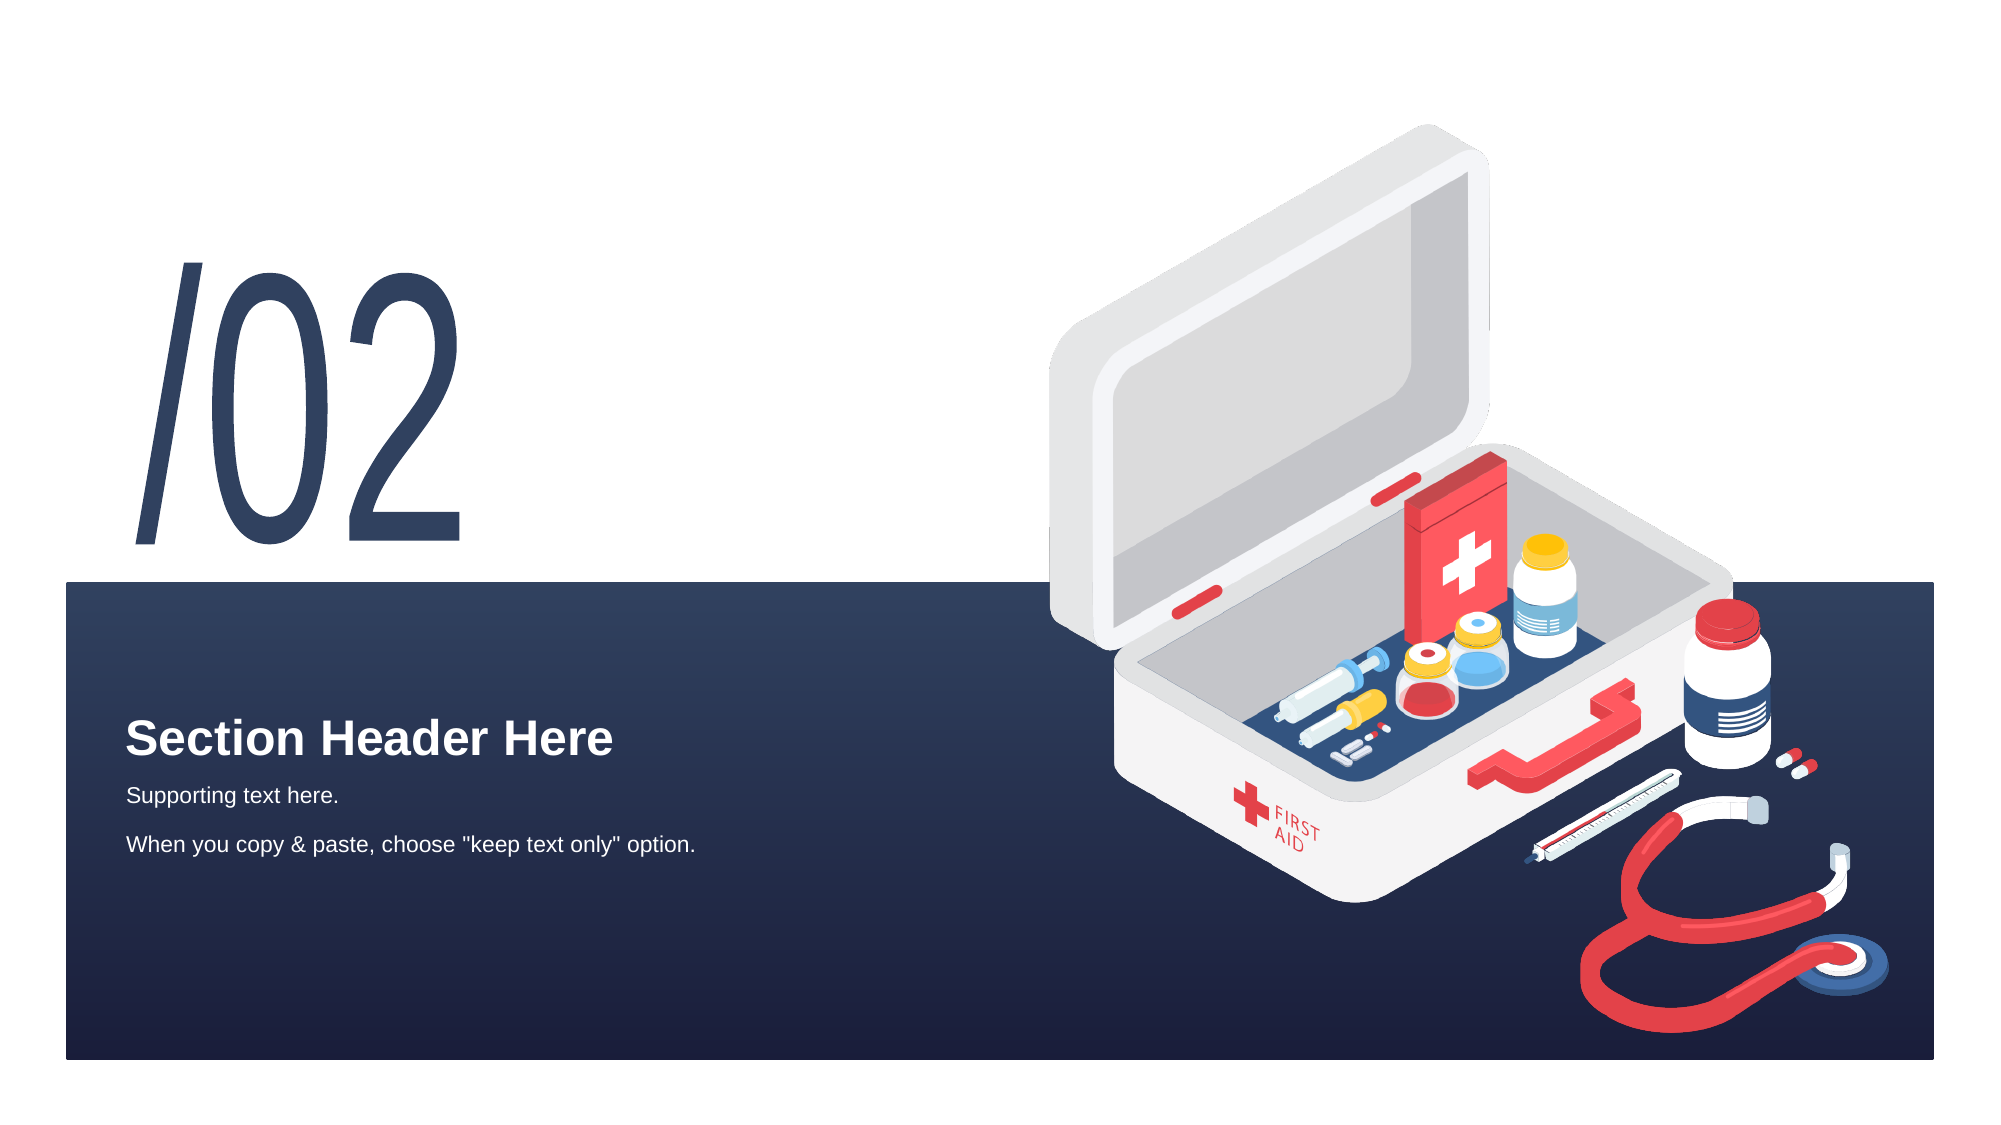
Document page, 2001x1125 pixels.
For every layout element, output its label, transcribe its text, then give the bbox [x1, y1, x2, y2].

picture [1048, 124, 1889, 1033]
title Section Header Here [110, 626, 1000, 774]
list Supporting text here. When you copy & paste, choose "keep text only" option. [111, 773, 1000, 940]
